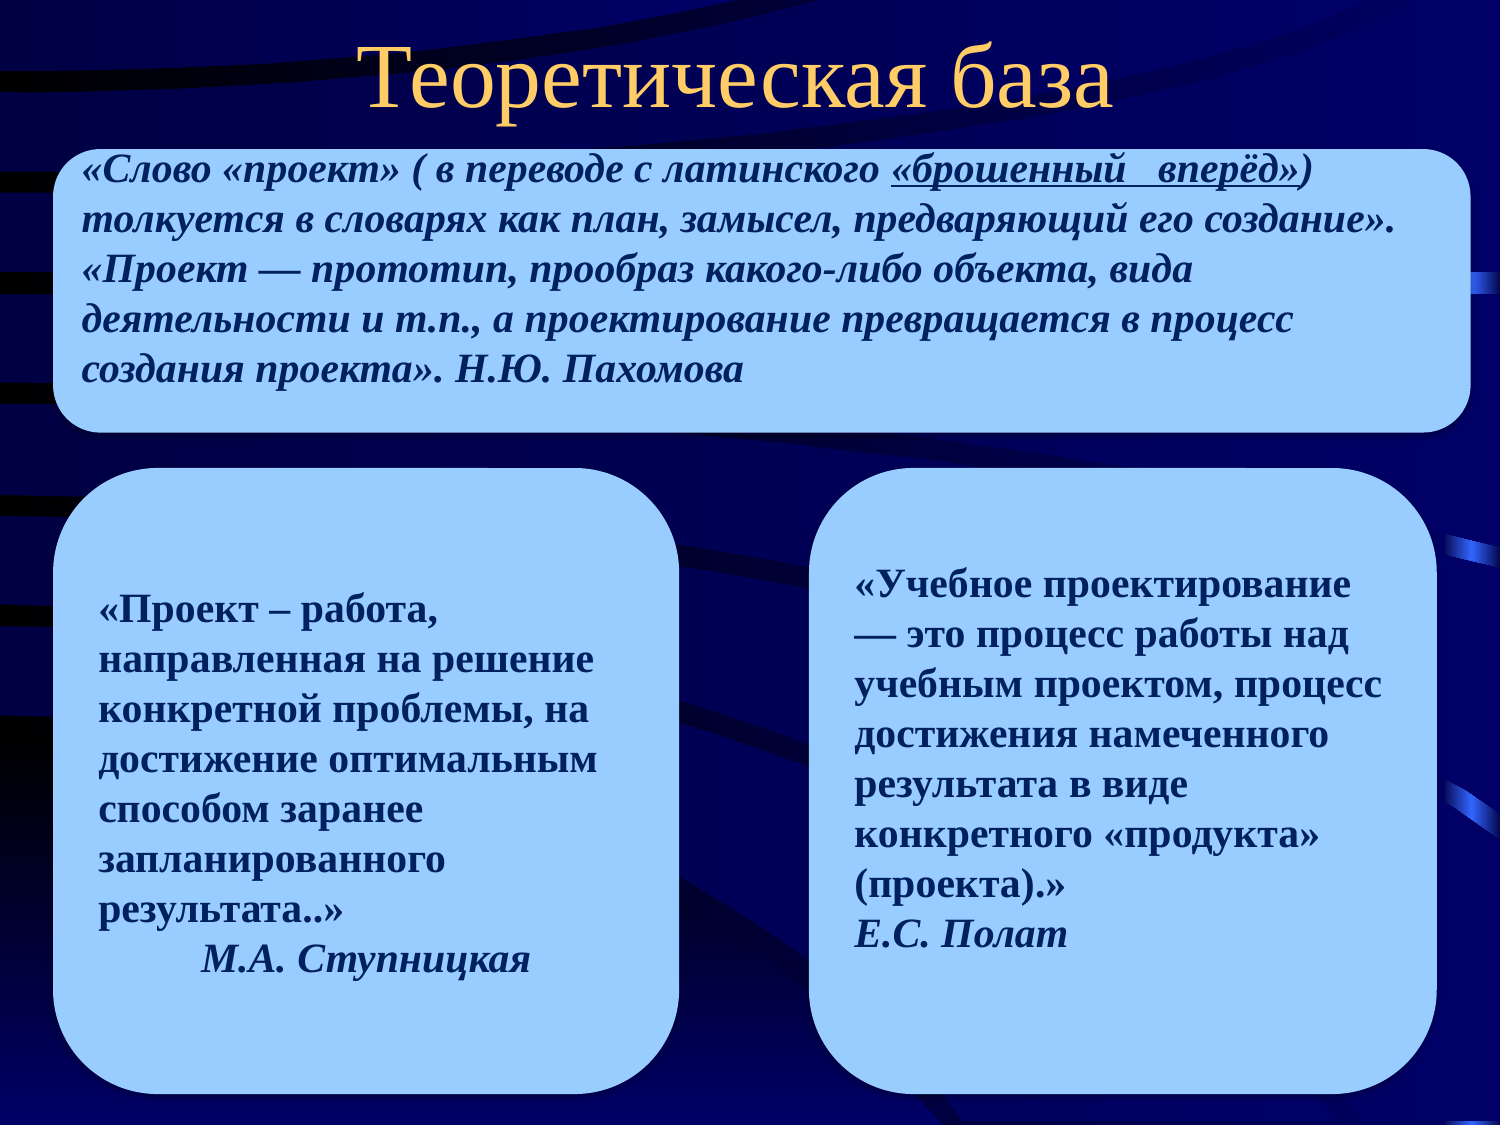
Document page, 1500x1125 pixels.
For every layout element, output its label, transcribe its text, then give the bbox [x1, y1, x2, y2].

title Теоретическая база [98, 32, 1374, 147]
text_box «Учебное проектирование— это процесс работы над учебным проектом, процесс достижения намеченного результата в виде конкретного «продукта» (проекта).» Е.С. Полат [808, 467, 1437, 1095]
text_box «Проект – работа, направленная на решение конкретной проблемы, на достижение оптимальным способом заранее запланированного результата..» М.А. Ступницкая [53, 467, 680, 1095]
text_box «Слово «проект» ( в переводе с латинского «брошенный вперёд») толкуется в словарях как план, замысел, предваряющий его создание». «Проект — прототип, прообраз какого-либо объекта, вида деятельности и т.п., а проектирование превращается в процесс создания проекта». Н.Ю. Пахомова [53, 149, 1471, 433]
